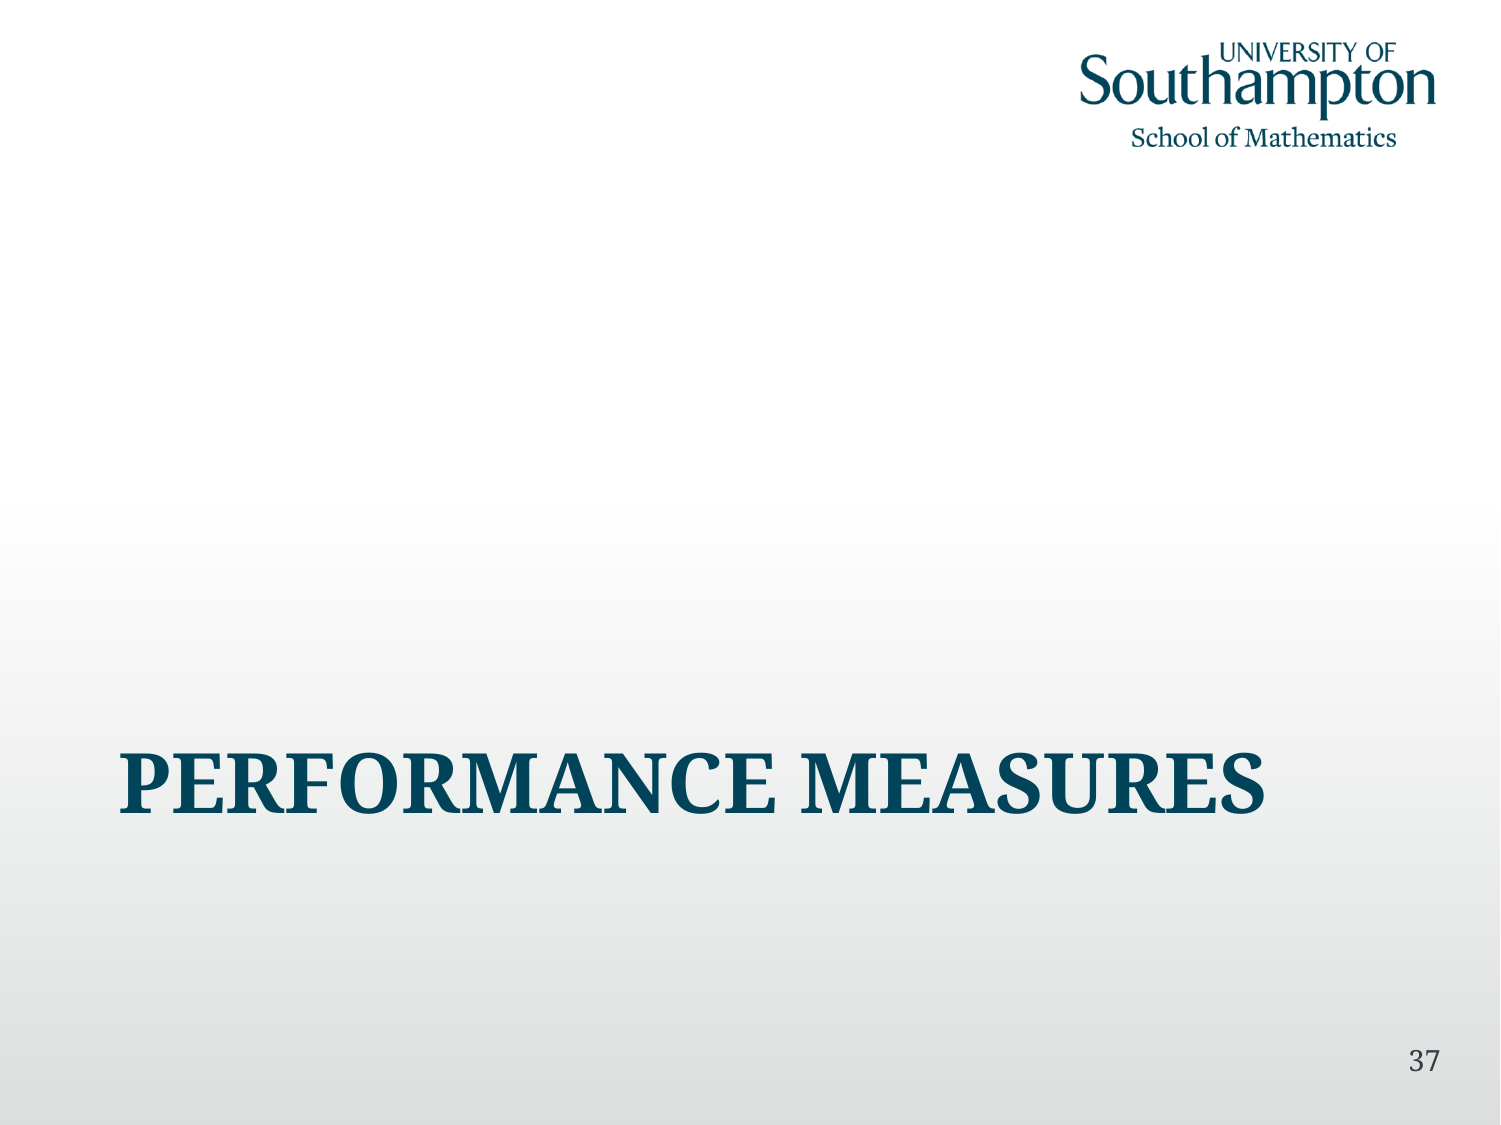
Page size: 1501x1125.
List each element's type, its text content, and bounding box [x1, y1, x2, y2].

picture [1296, 42, 1301, 51]
picture [1080, 42, 1436, 147]
title Performance measures [118, 722, 1394, 947]
slide_number 37 [1128, 1034, 1441, 1110]
